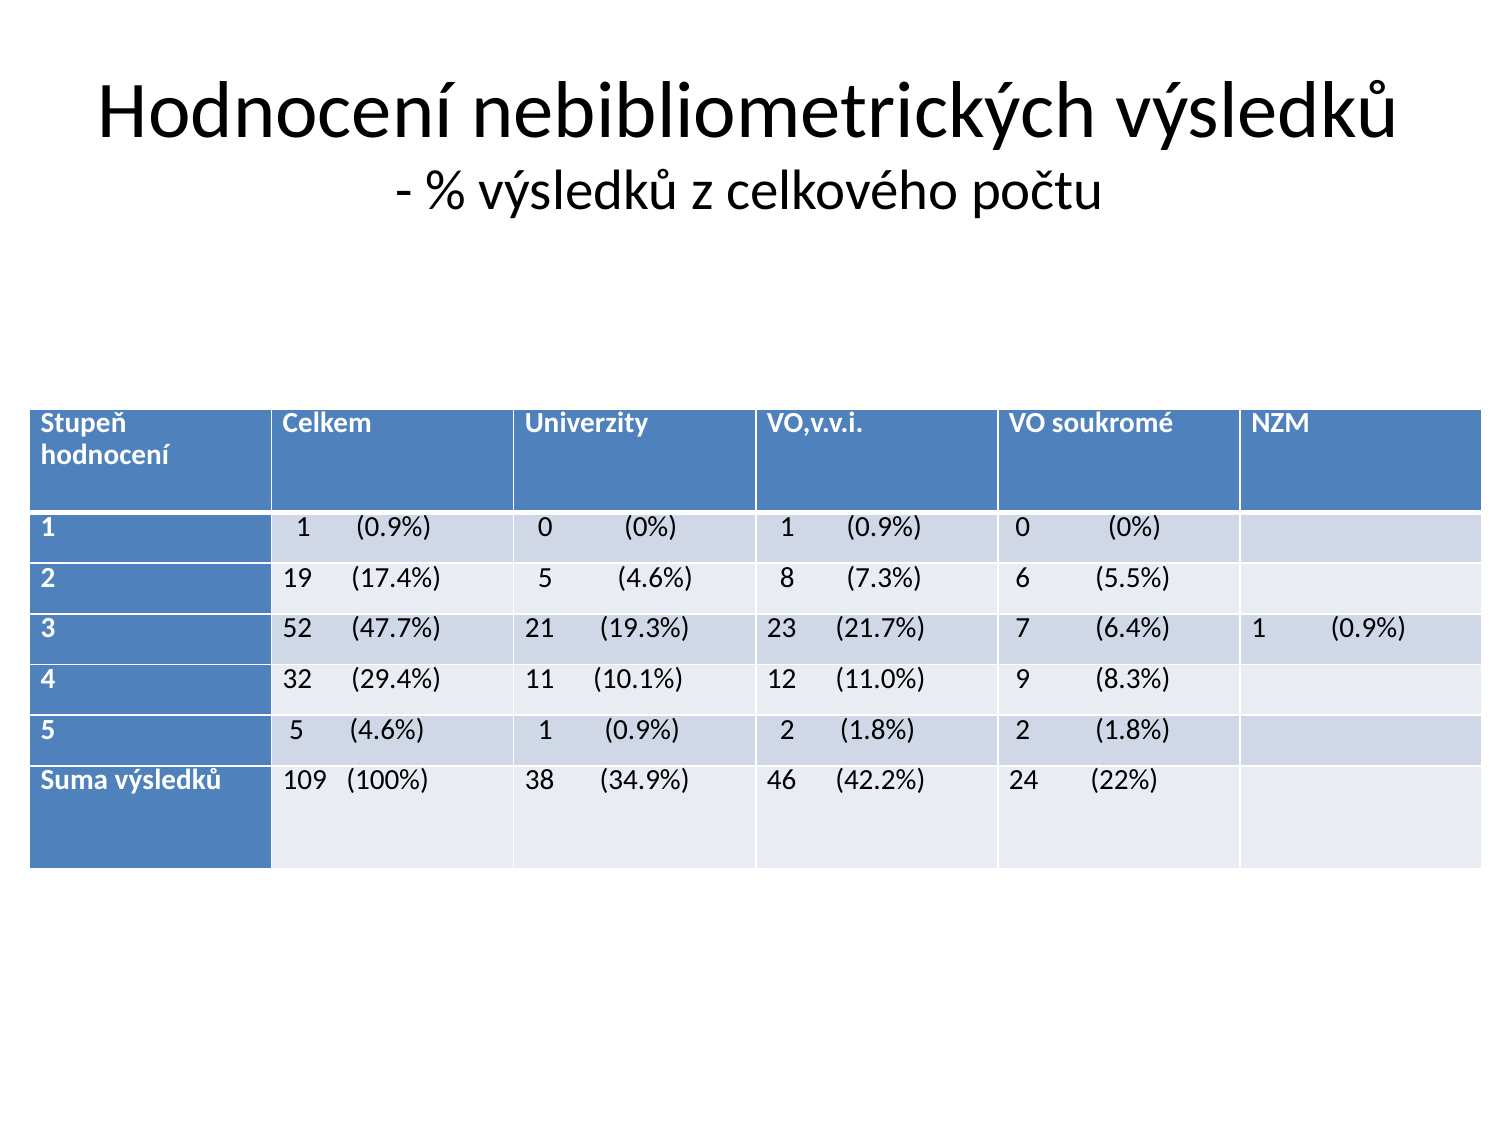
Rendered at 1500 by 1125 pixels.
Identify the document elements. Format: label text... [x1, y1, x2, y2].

table_cell 0 (0%) [999, 515, 1239, 562]
table_cell 2 [30, 564, 271, 613]
table_header Stupeň hodnocení [30, 410, 271, 510]
title Hodnocení nebibliometrických výsledků - % výsledků z celkového počtu [75, 45, 1425, 233]
table_cell 1 [30, 515, 271, 562]
table_cell [1241, 767, 1481, 868]
table_cell 3 [30, 615, 271, 664]
table_cell [1241, 515, 1481, 562]
table_cell 32 (29.4%) [272, 665, 513, 714]
table_cell 19 (17.4%) [272, 564, 513, 613]
table_cell 1 (0.9%) [514, 716, 755, 765]
table_cell 12 (11.0%) [757, 665, 997, 714]
table_cell 23 (21.7%) [757, 615, 997, 664]
table_cell 0 (0%) [514, 515, 755, 562]
table_cell 52 (47.7%) [272, 615, 513, 664]
table_cell 6 (5.5%) [999, 564, 1239, 613]
table_cell Suma výsledků [30, 767, 271, 868]
table_header NZM [1241, 410, 1481, 510]
table_cell 8 (7.3%) [757, 564, 997, 613]
table_cell 1 (0.9%) [757, 515, 997, 562]
table_cell 24 (22%) [999, 767, 1239, 868]
table_cell 5 [30, 716, 271, 765]
table_header Celkem [272, 410, 513, 510]
table_cell 1 (0.9%) [1241, 615, 1481, 664]
table_cell 21 (19.3%) [514, 615, 755, 664]
table_header VO soukromé [999, 410, 1239, 510]
table_cell 2 (1.8%) [999, 716, 1239, 765]
table_cell 9 (8.3%) [999, 665, 1239, 714]
table_cell 38 (34.9%) [514, 767, 755, 868]
table_cell 46 (42.2%) [757, 767, 997, 868]
table_cell 2 (1.8%) [757, 716, 997, 765]
table_cell 1 (0.9%) [272, 515, 513, 562]
table_header VO,v.v.i. [757, 410, 997, 510]
table_cell 11 (10.1%) [514, 665, 755, 714]
table_cell 5 (4.6%) [514, 564, 755, 613]
table_cell 7 (6.4%) [999, 615, 1239, 664]
table_cell [1241, 564, 1481, 613]
table_cell [1241, 665, 1481, 714]
table_cell 109 (100%) [272, 767, 513, 868]
table_cell [1241, 716, 1481, 765]
table_cell 4 [30, 665, 271, 714]
table_header Univerzity [514, 410, 755, 510]
table_cell 5 (4.6%) [272, 716, 513, 765]
